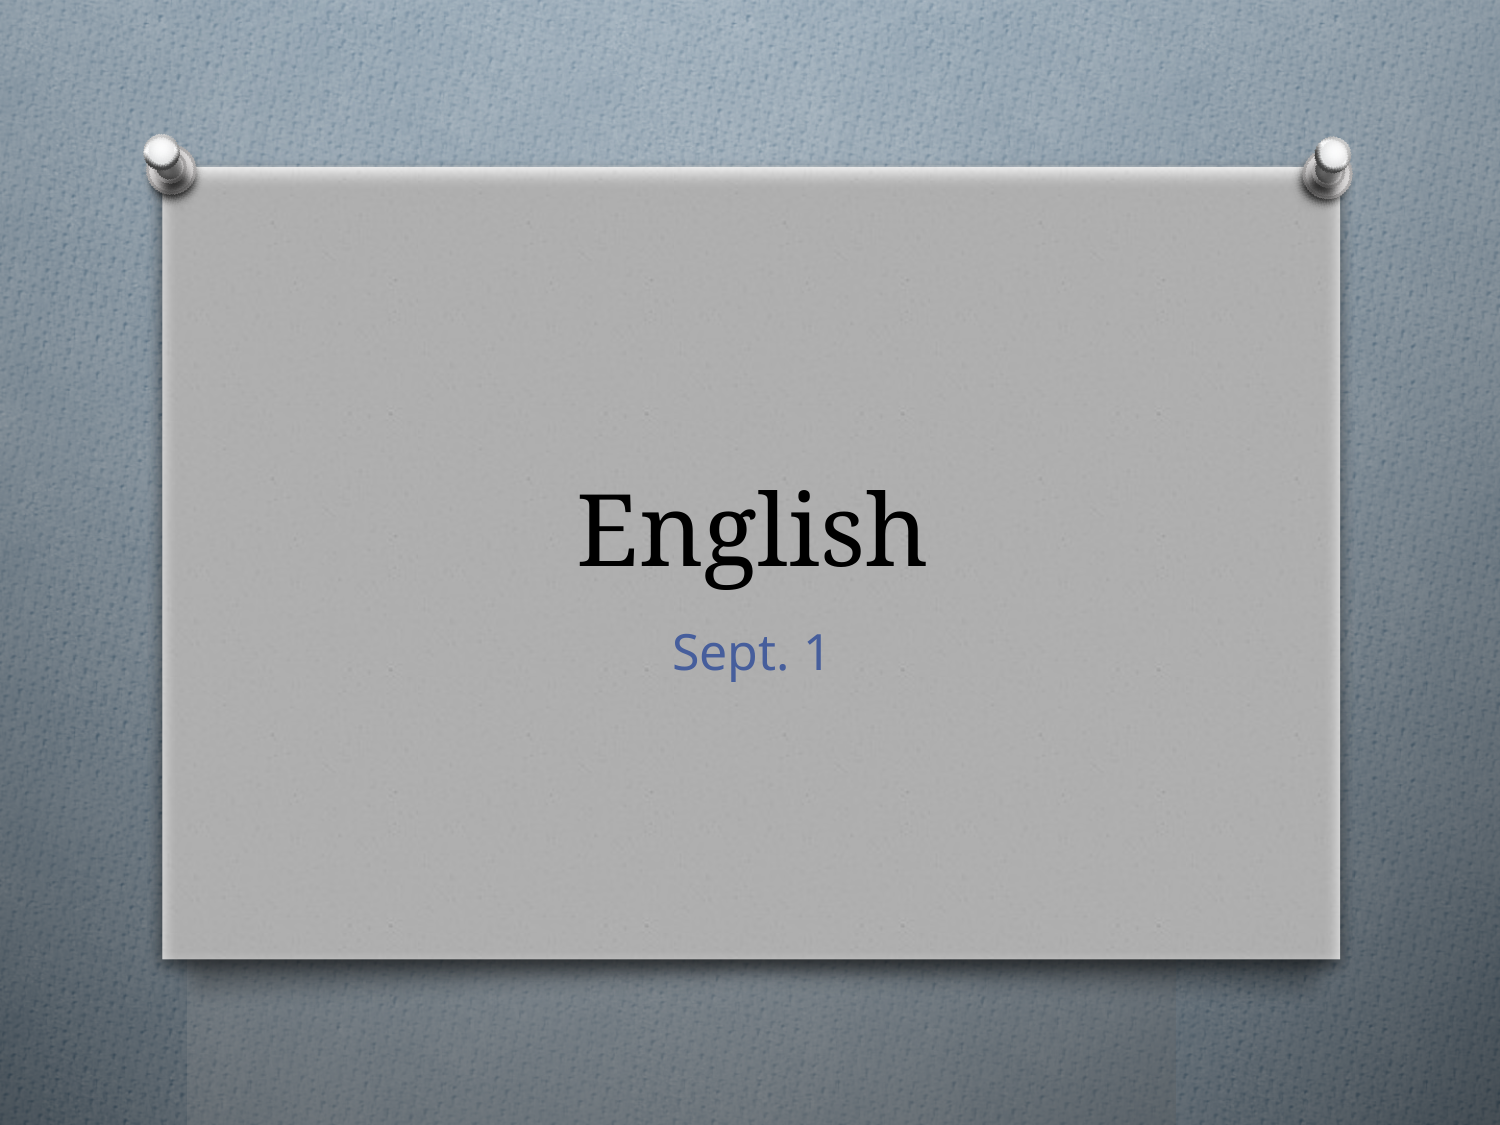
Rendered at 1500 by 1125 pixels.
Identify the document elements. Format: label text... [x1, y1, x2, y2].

picture [112, 100, 235, 224]
subtitle Sept. 1 [283, 612, 1221, 863]
title English [283, 294, 1223, 595]
picture [1274, 109, 1396, 230]
